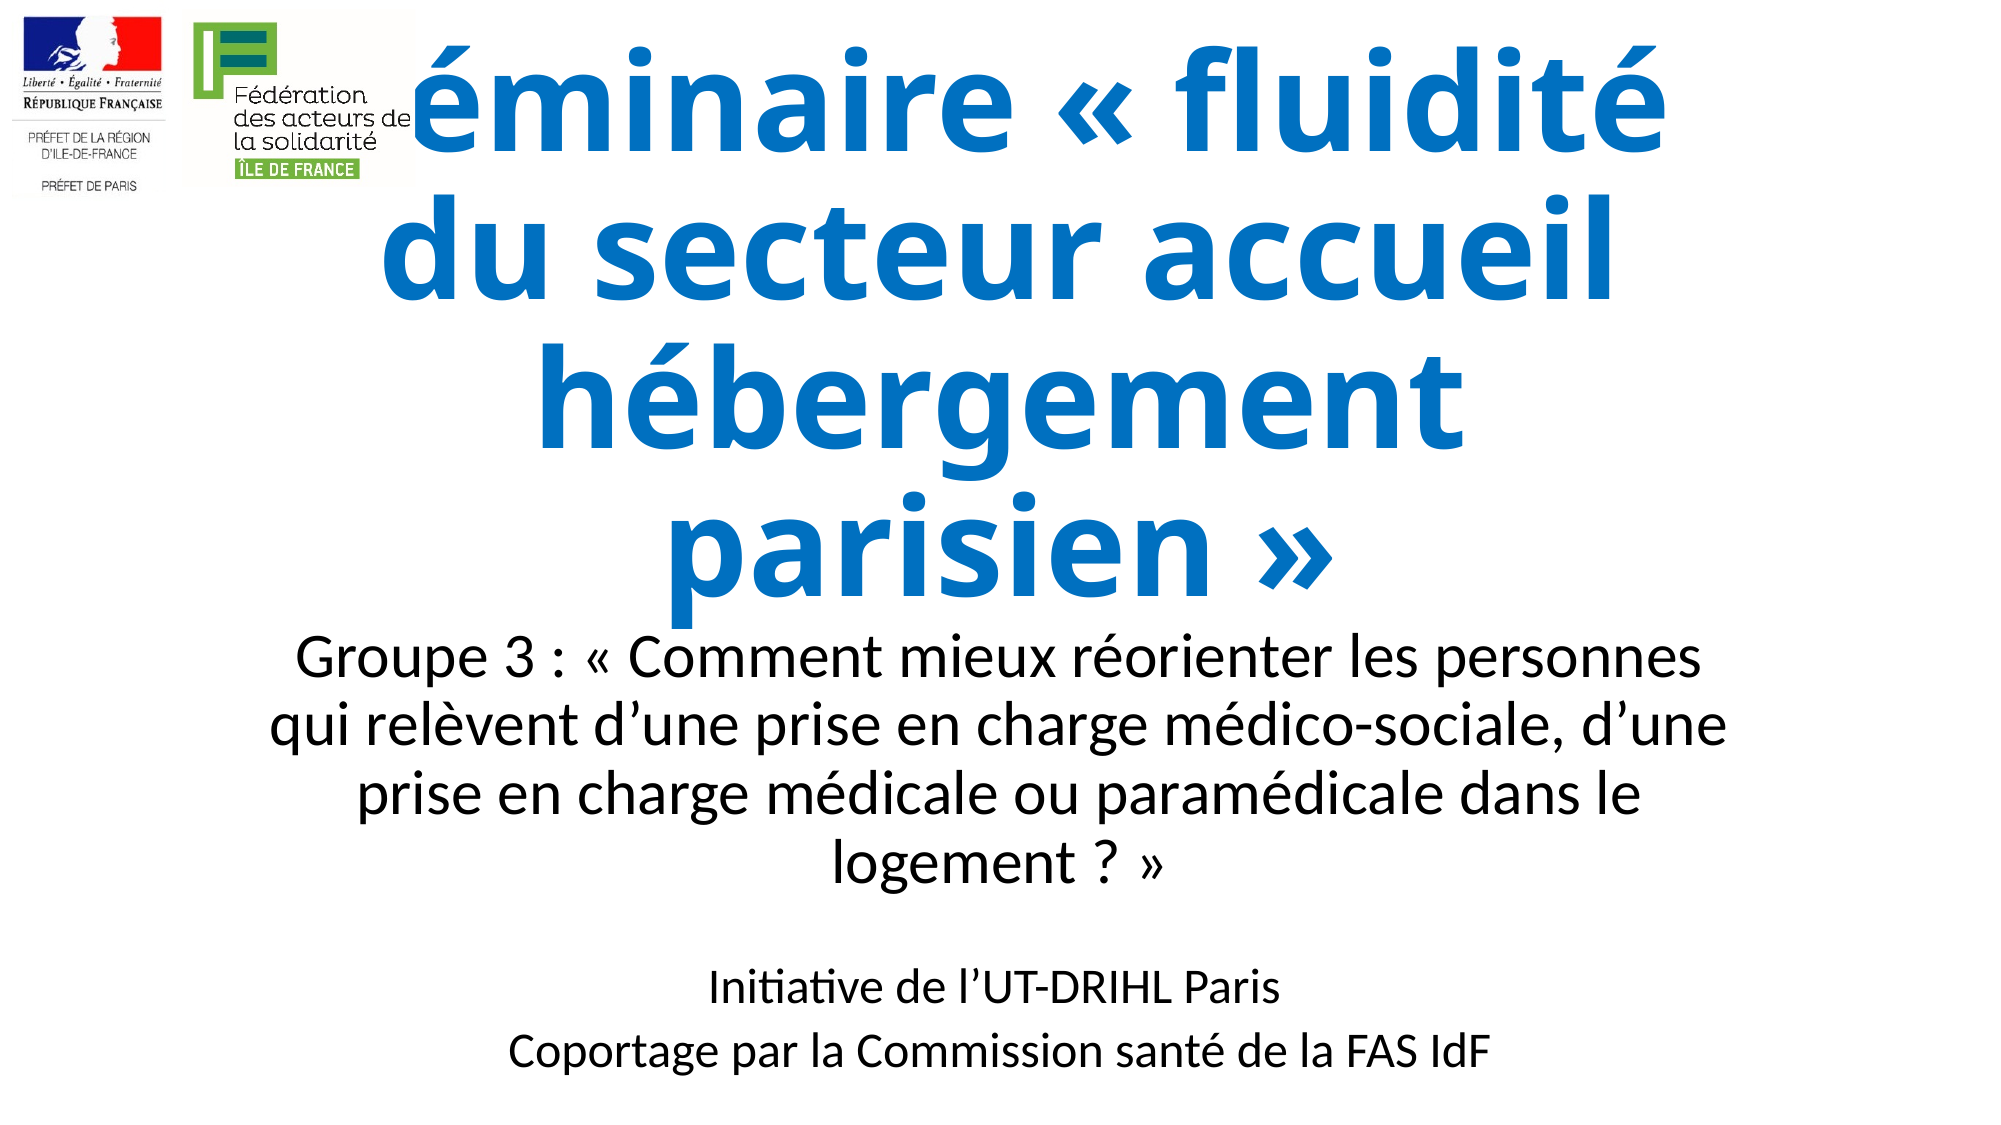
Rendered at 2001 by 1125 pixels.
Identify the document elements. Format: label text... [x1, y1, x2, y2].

subtitle Groupe 3 : « Comment mieux réorienter les personnes qui relèvent d’une prise en charge médico-sociale, d’une prise en charge médicale ou paramédicale dans le logement ? » Initiative de l’UT-DRIHL Paris Coportage par la Commission santé de la FAS IdF [249, 614, 1750, 1090]
title Séminaire « fluidité du secteur accueil hébergement parisien » [249, 242, 1750, 614]
picture [0, 0, 416, 209]
